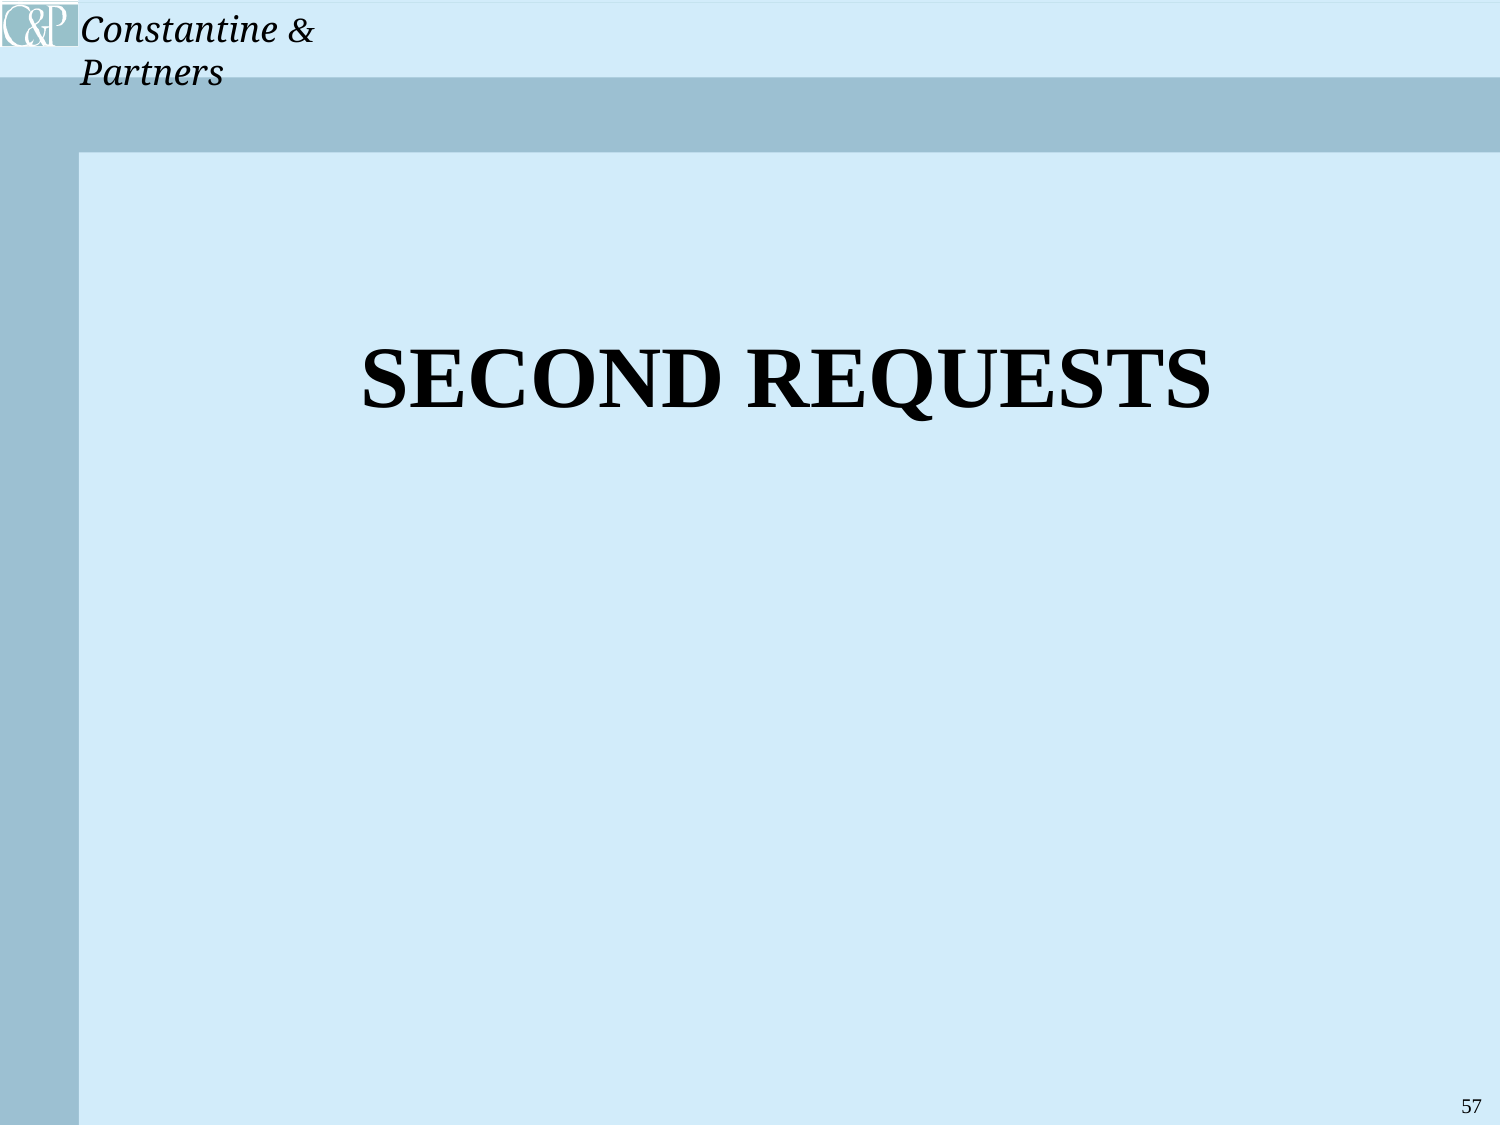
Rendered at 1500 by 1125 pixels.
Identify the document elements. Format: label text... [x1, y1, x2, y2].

text_box SECOND REQUESTS [74, 312, 1500, 433]
